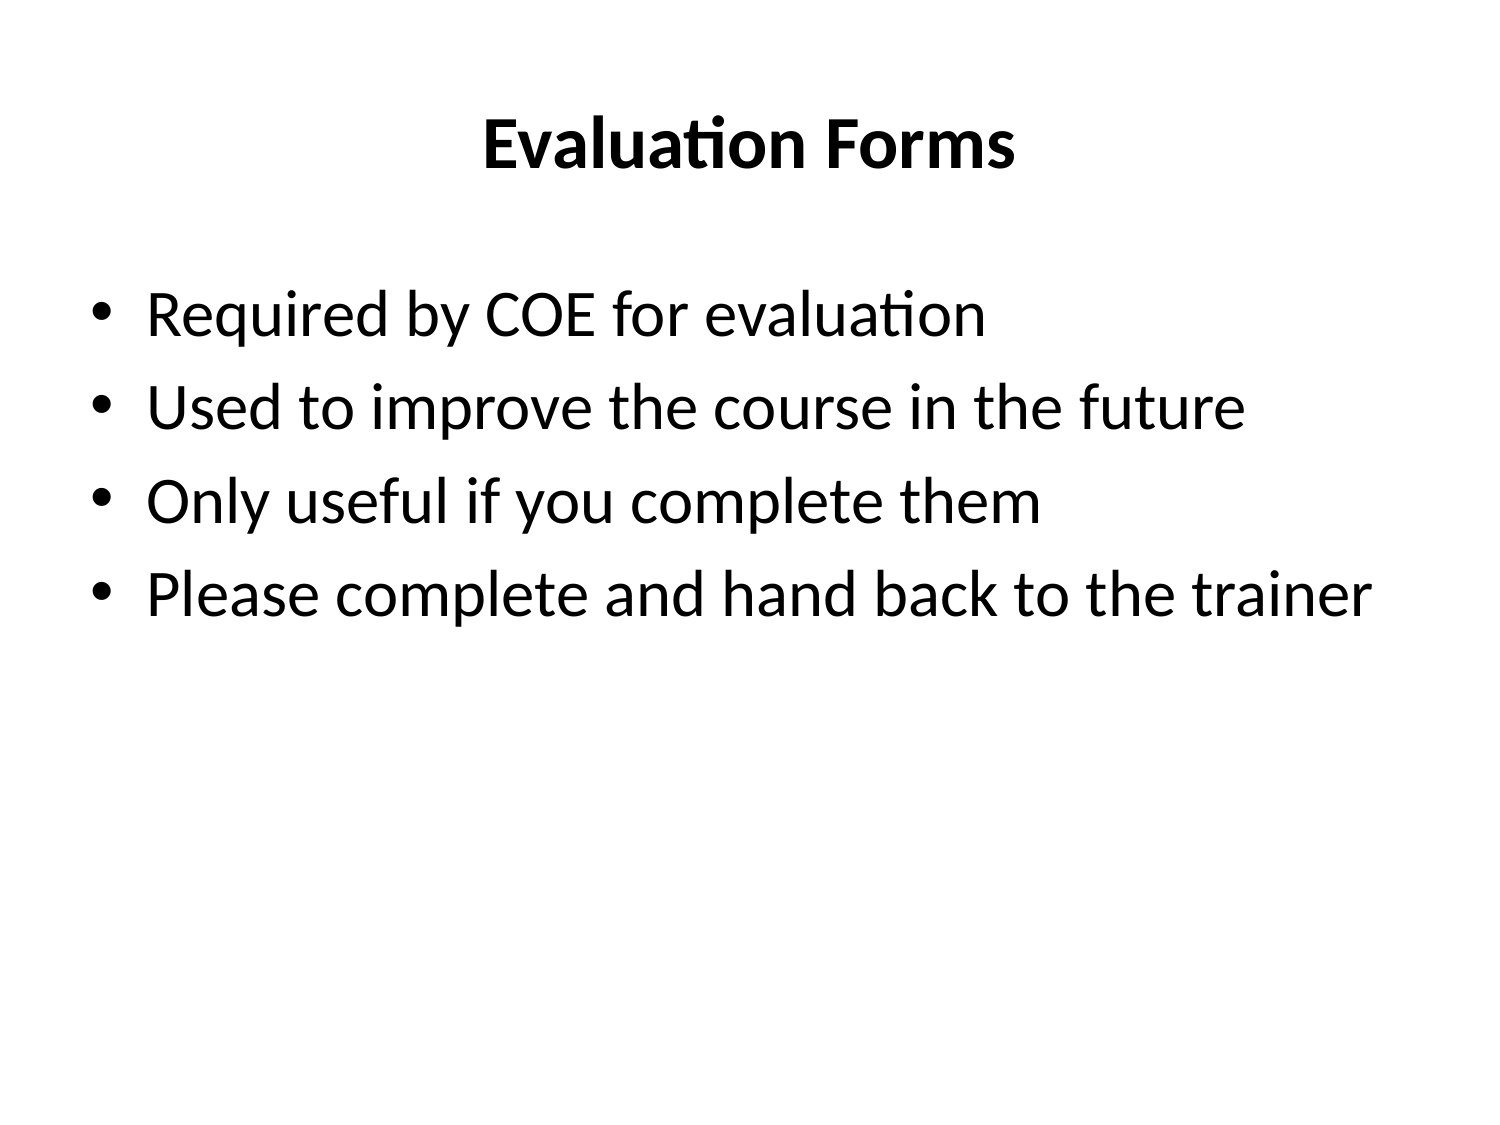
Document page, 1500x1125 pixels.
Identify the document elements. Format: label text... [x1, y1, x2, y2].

list Required by COE for evaluation Used to improve the course in the future Only useful if you complete them Please complete and hand back to the trainer [75, 262, 1425, 1005]
title Evaluation Forms [75, 45, 1425, 233]
